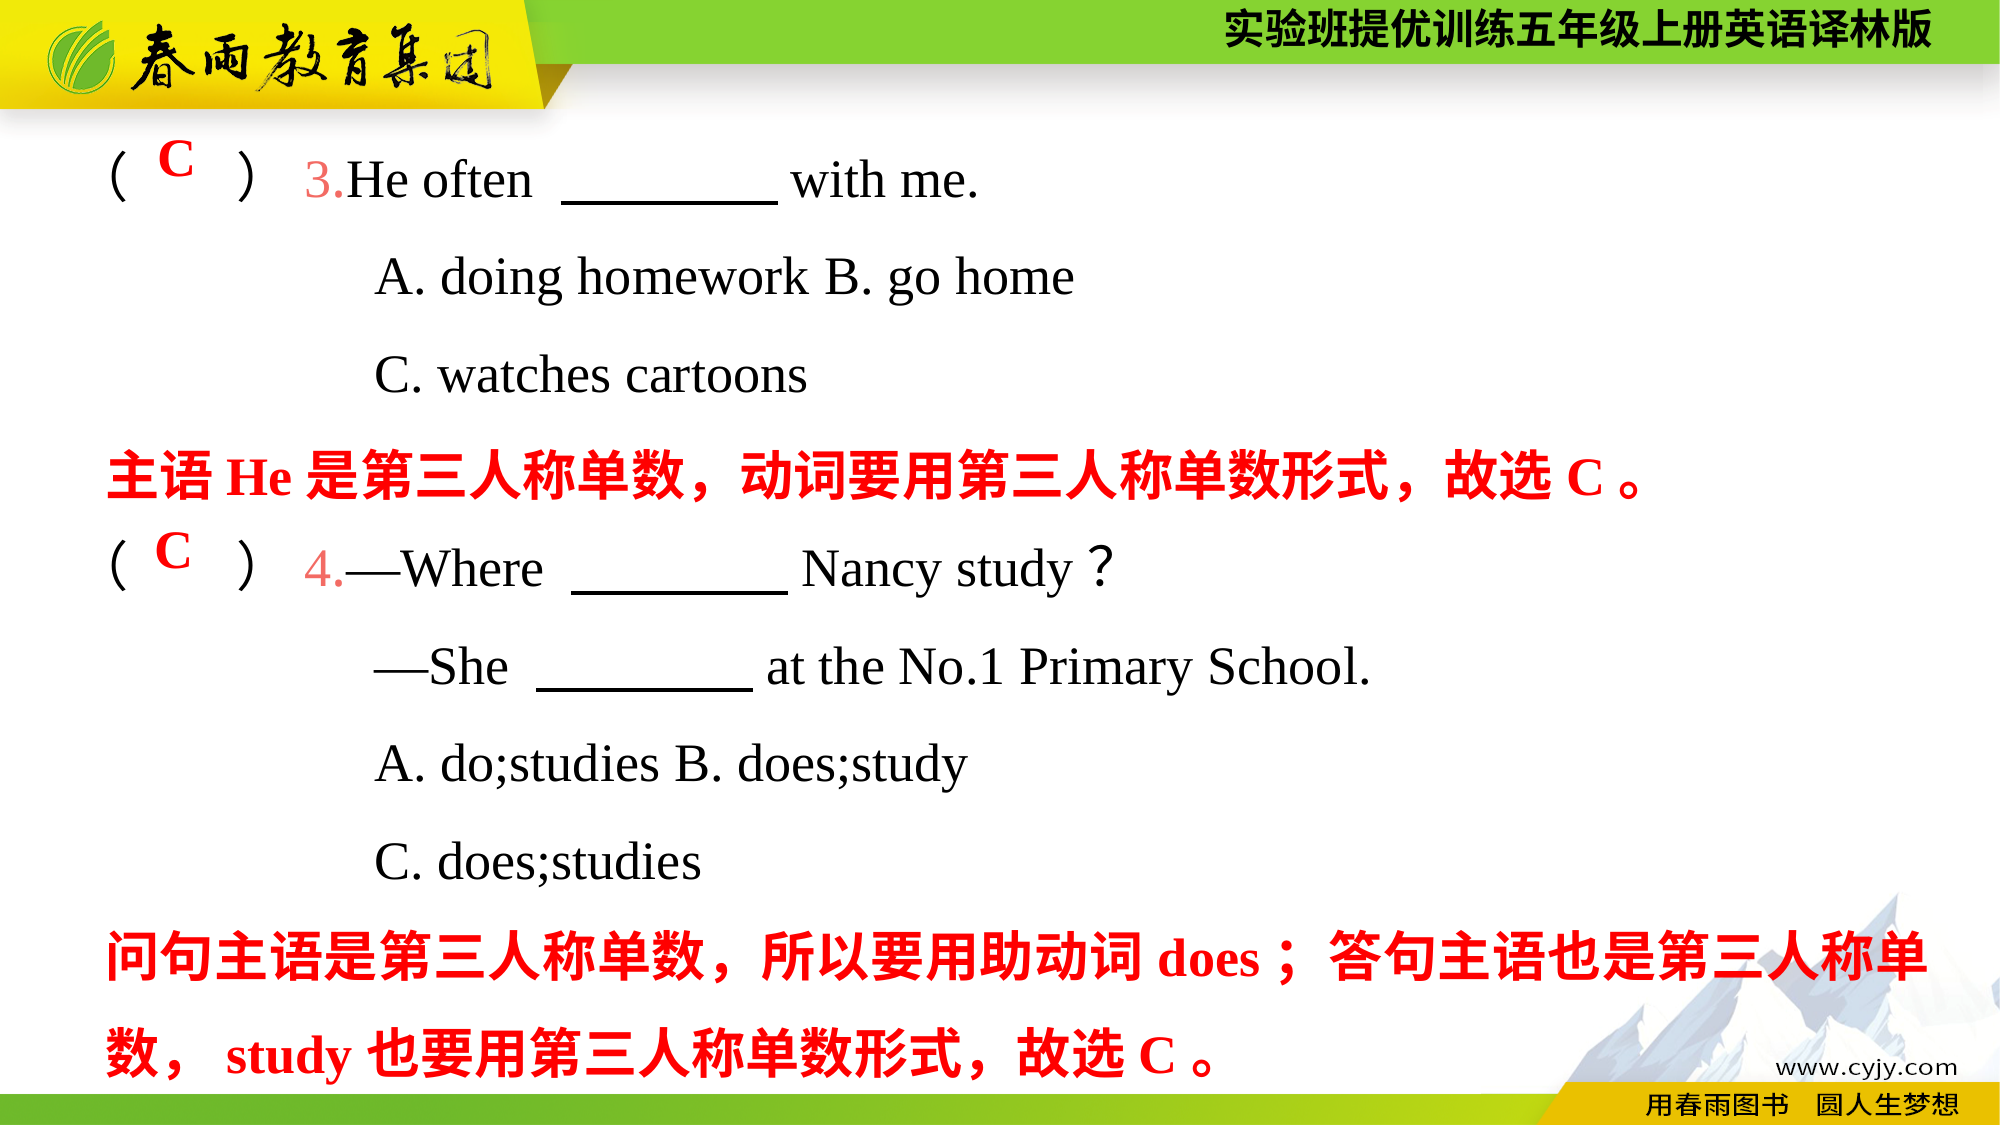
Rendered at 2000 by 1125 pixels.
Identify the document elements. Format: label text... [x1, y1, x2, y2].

text_box C [142, 114, 212, 195]
text_box 主语He是第三人称单数，动词要用第三人称单数形式，故选C。 [90, 401, 1804, 514]
text_box 问句主语是第三人称单数，所以要用助动词does；答句主语也是第三人称单数，study也要用第三人称单数形式，故选C。 [90, 882, 1945, 1093]
list （ ）3.He often with me. A. doing homework B. go home C. watches cartoons （ ）4.—Where Nancy study？ —She at the No.1 Primary School. A. do;studies B. does;study C. does;studies [59, 103, 1944, 906]
text_box C [139, 506, 209, 587]
picture [0, 0, 2000, 1125]
